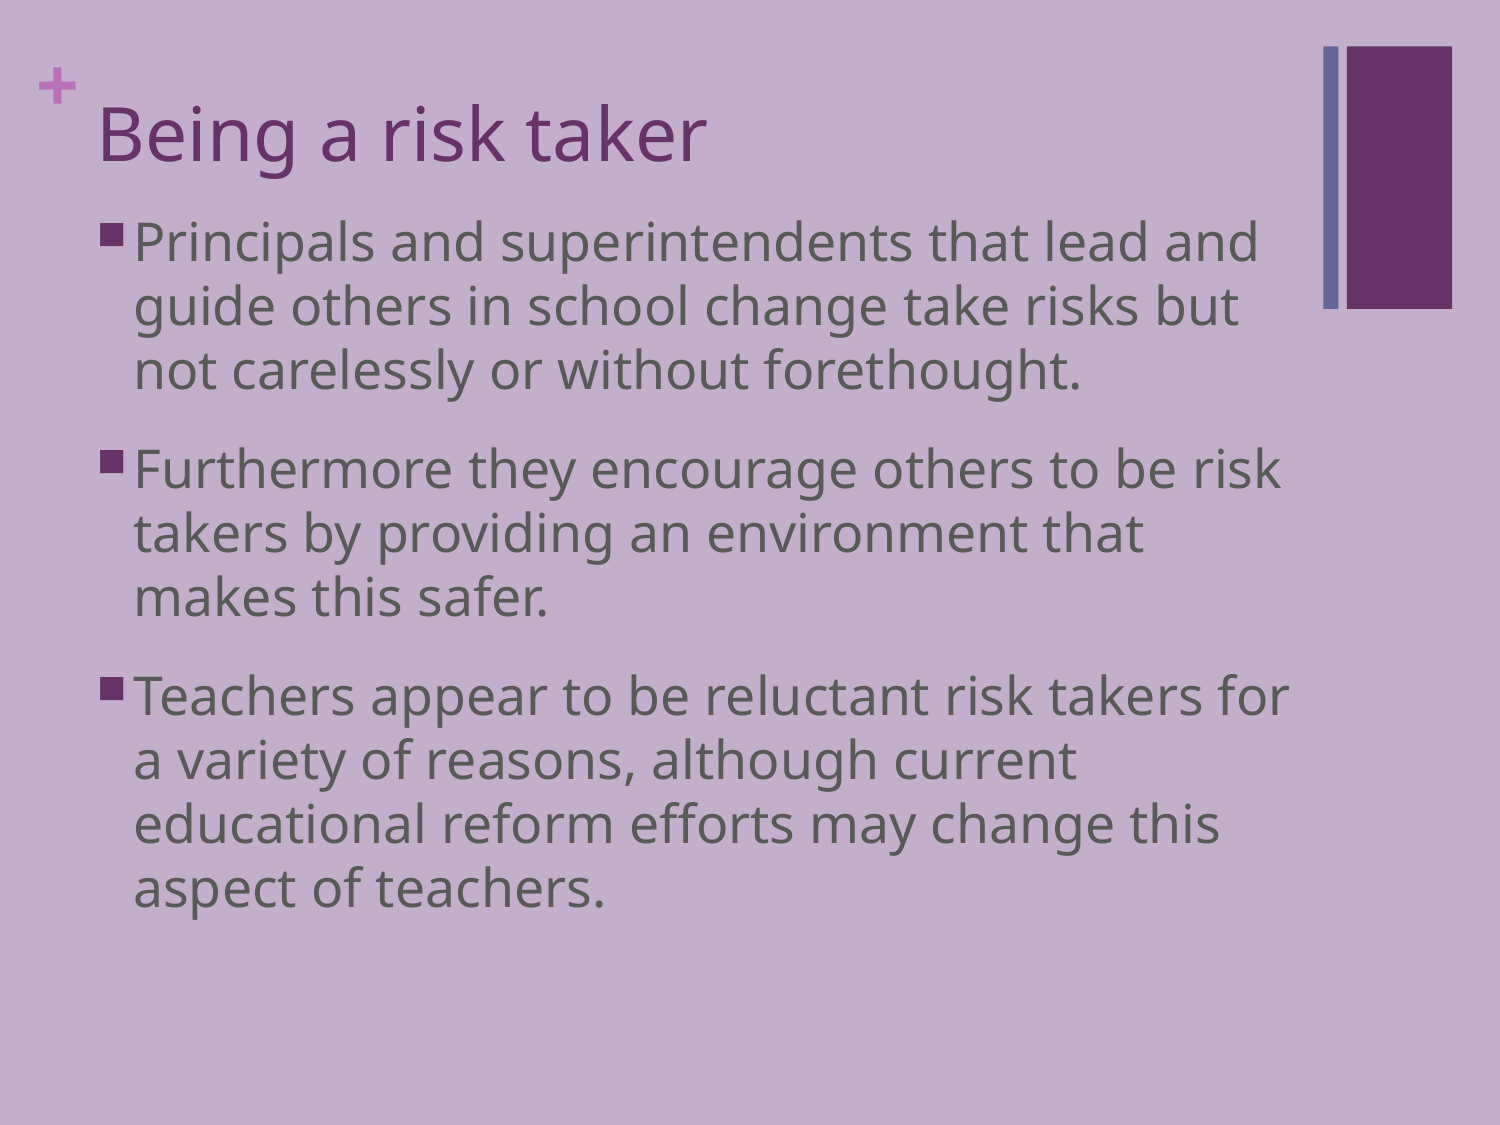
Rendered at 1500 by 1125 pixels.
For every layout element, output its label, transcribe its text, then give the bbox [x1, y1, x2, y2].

list Principals and superintendents that lead and guide others in school change take risks but not carelessly or without forethought. Furthermore they encourage others to be risk takers by providing an environment that makes this safer. Teachers appear to be reluctant risk takers for a variety of reasons, although current educational reform efforts may change this aspect of teachers. [81, 200, 1322, 1005]
title Being a risk taker [81, 79, 1322, 200]
